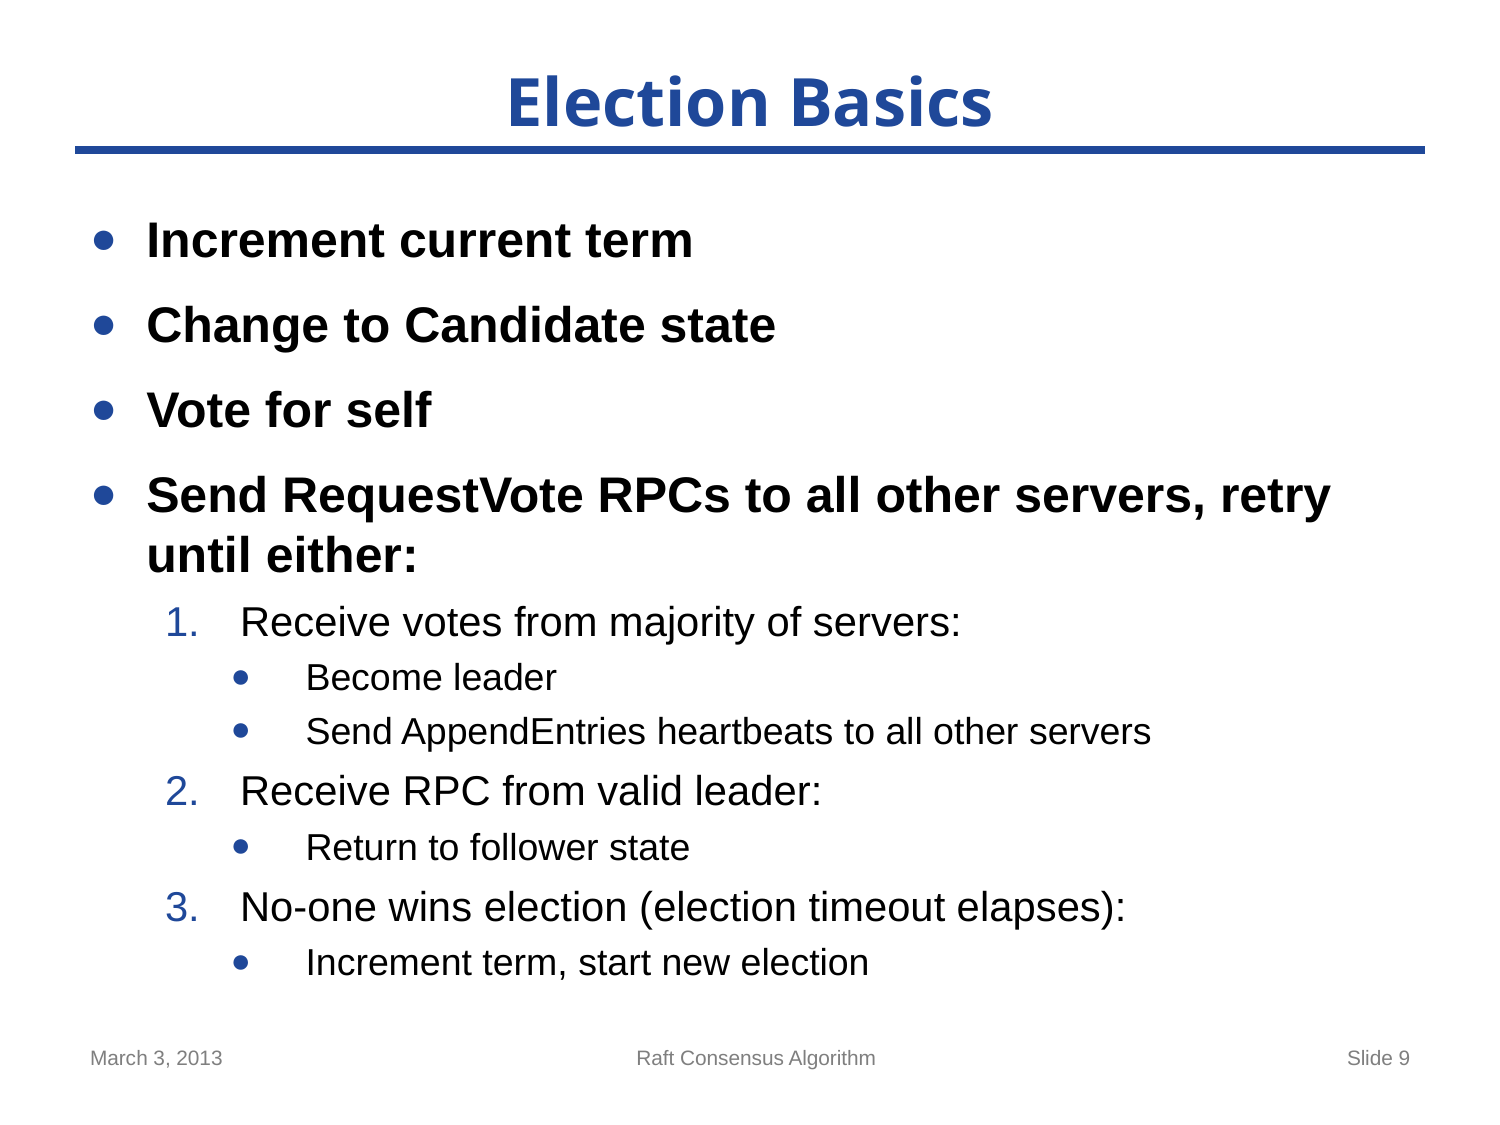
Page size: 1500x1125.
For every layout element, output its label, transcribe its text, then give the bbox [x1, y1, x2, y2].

footer Raft Consensus Algorithm [474, 1037, 1038, 1103]
list Increment current term Change to Candidate state Vote for self Send RequestVote RPCs to all other servers, retry until either: Receive votes from majority of servers: Become leader Send AppendEntries heartbeats to all other servers Receive RPC from valid leader: Return to follower state No-one wins election (election timeout elapses): Increment term, start new election [75, 200, 1425, 1005]
title Election Basics [75, 50, 1425, 150]
slide_number Slide 9 [1074, 1037, 1425, 1103]
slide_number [75, 1037, 425, 1103]
